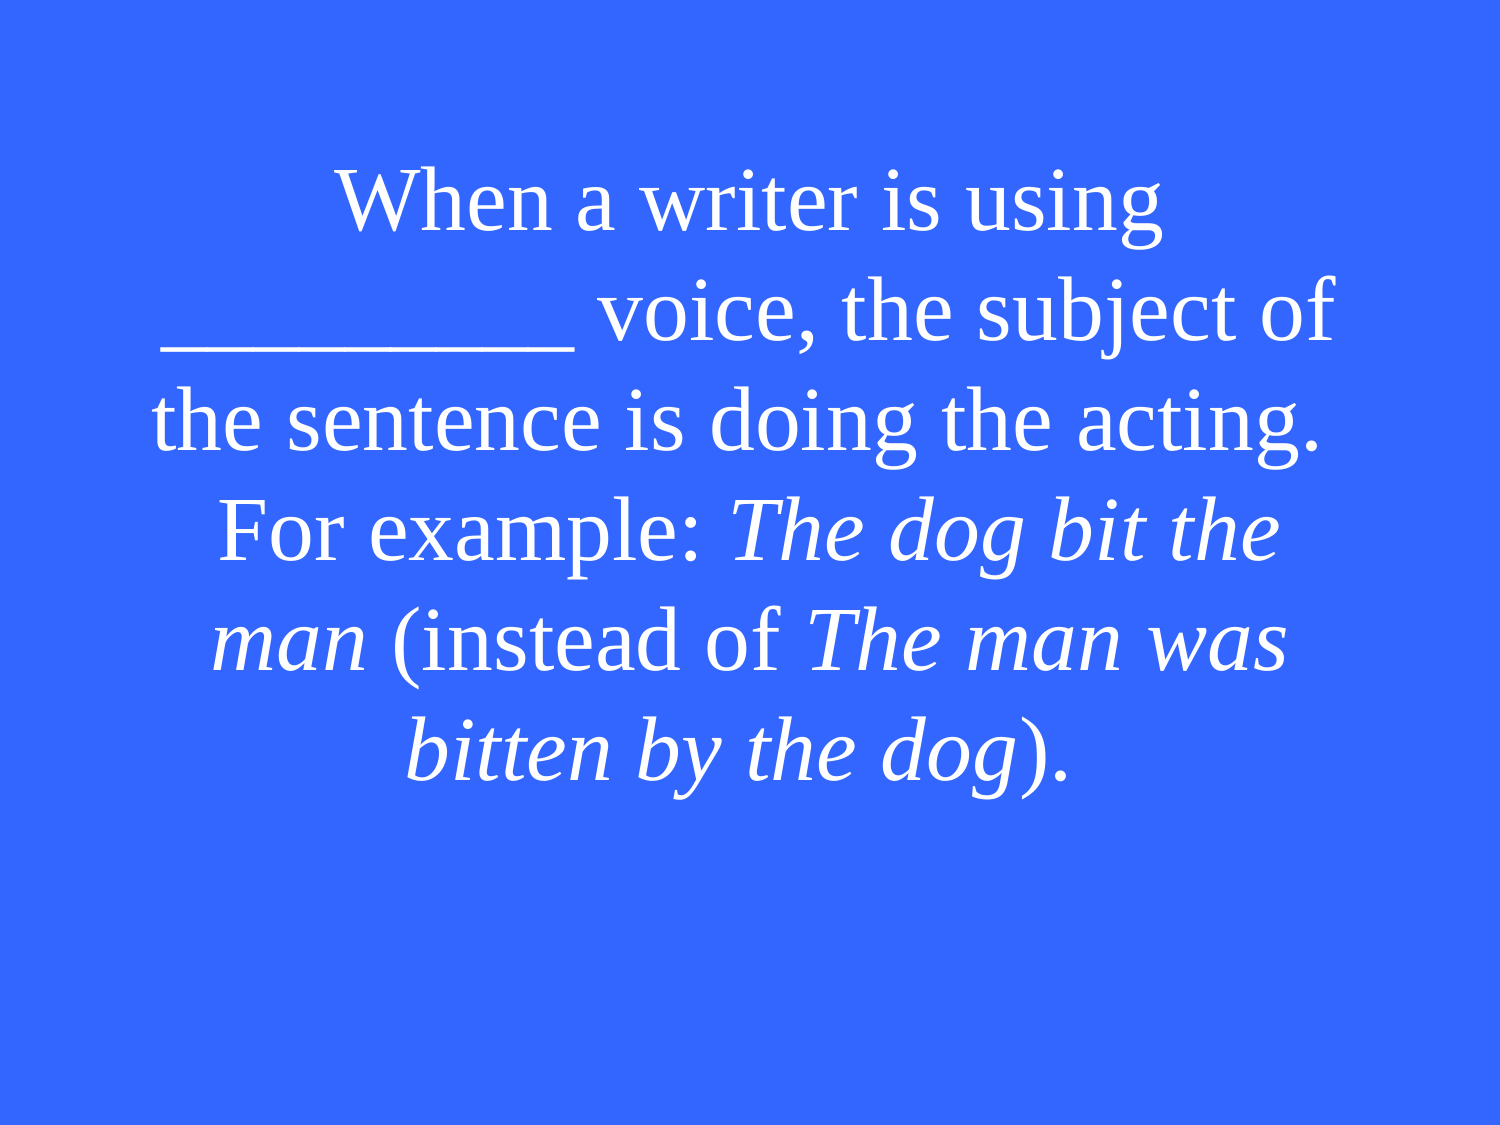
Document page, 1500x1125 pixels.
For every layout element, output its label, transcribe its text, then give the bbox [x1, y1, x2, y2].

title When a writer is using _________ voice, the subject of the sentence is doing the acting. For example: The dog bit the man (instead of The man was bitten by the dog). [112, 374, 1388, 563]
